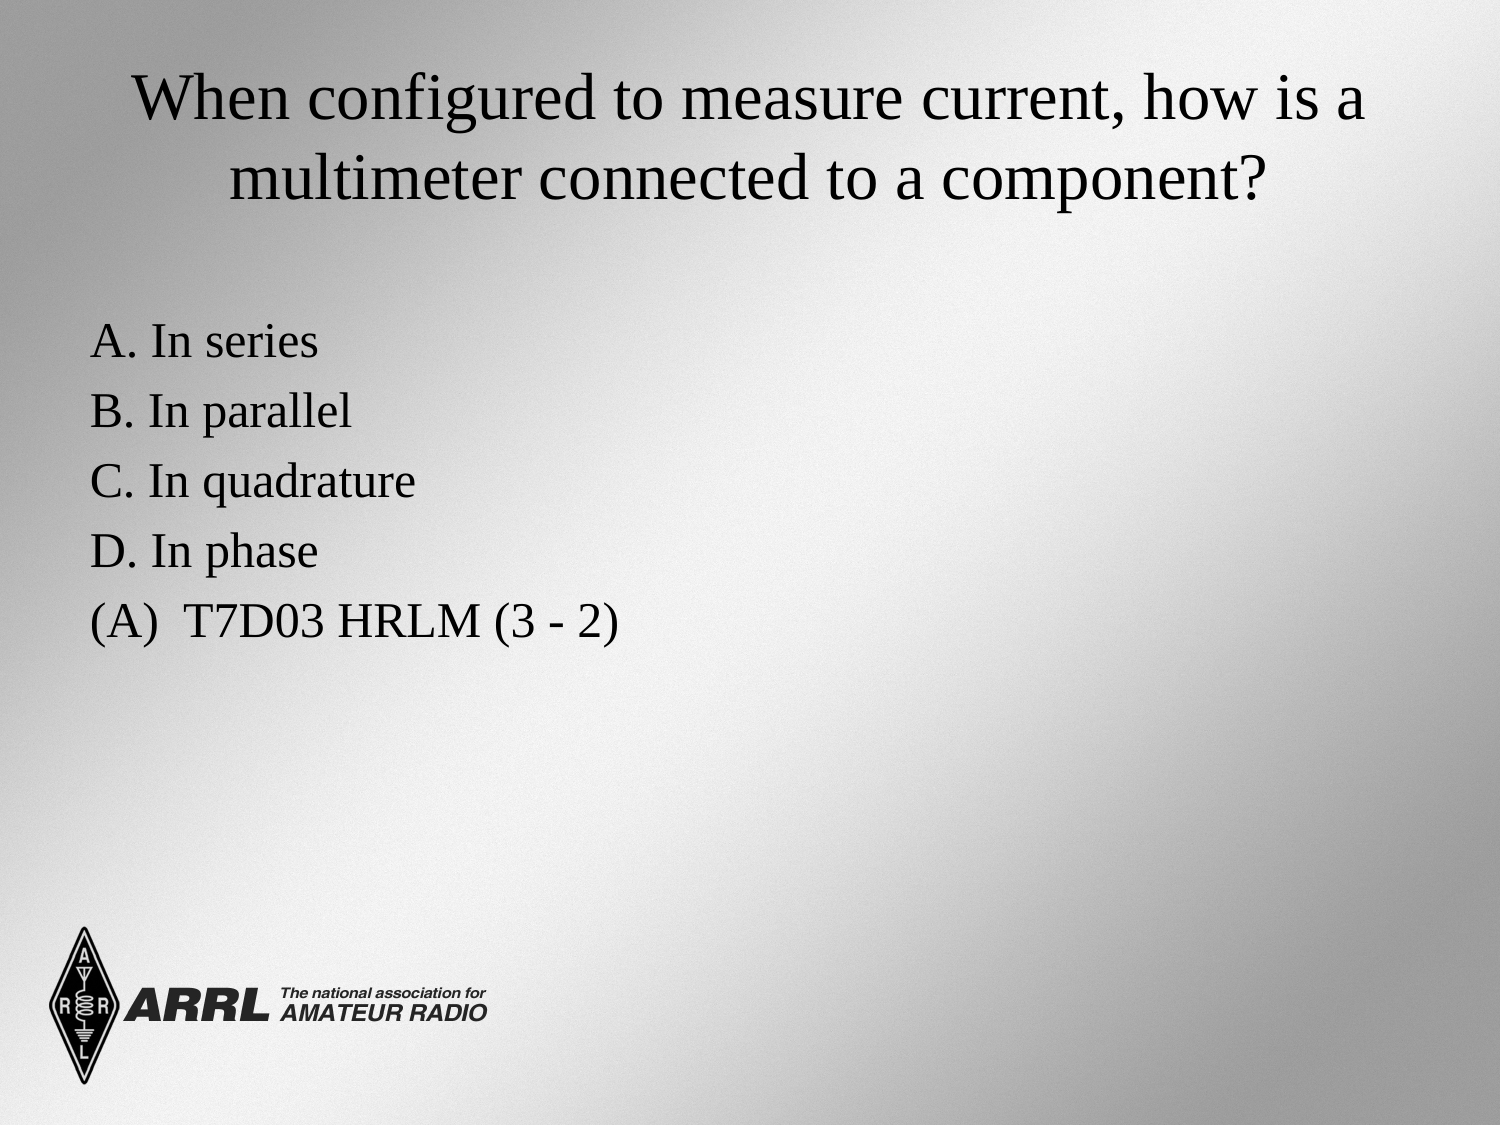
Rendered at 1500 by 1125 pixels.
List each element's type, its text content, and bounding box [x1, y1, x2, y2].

list A. In series B. In parallel C. In quadrature D. In phase (A) T7D03 HRLM (3 - 2) [75, 299, 1425, 1005]
picture [0, 0, 1500, 1125]
title When configured to measure current, how is a multimeter connected to a component? [75, 45, 1425, 233]
